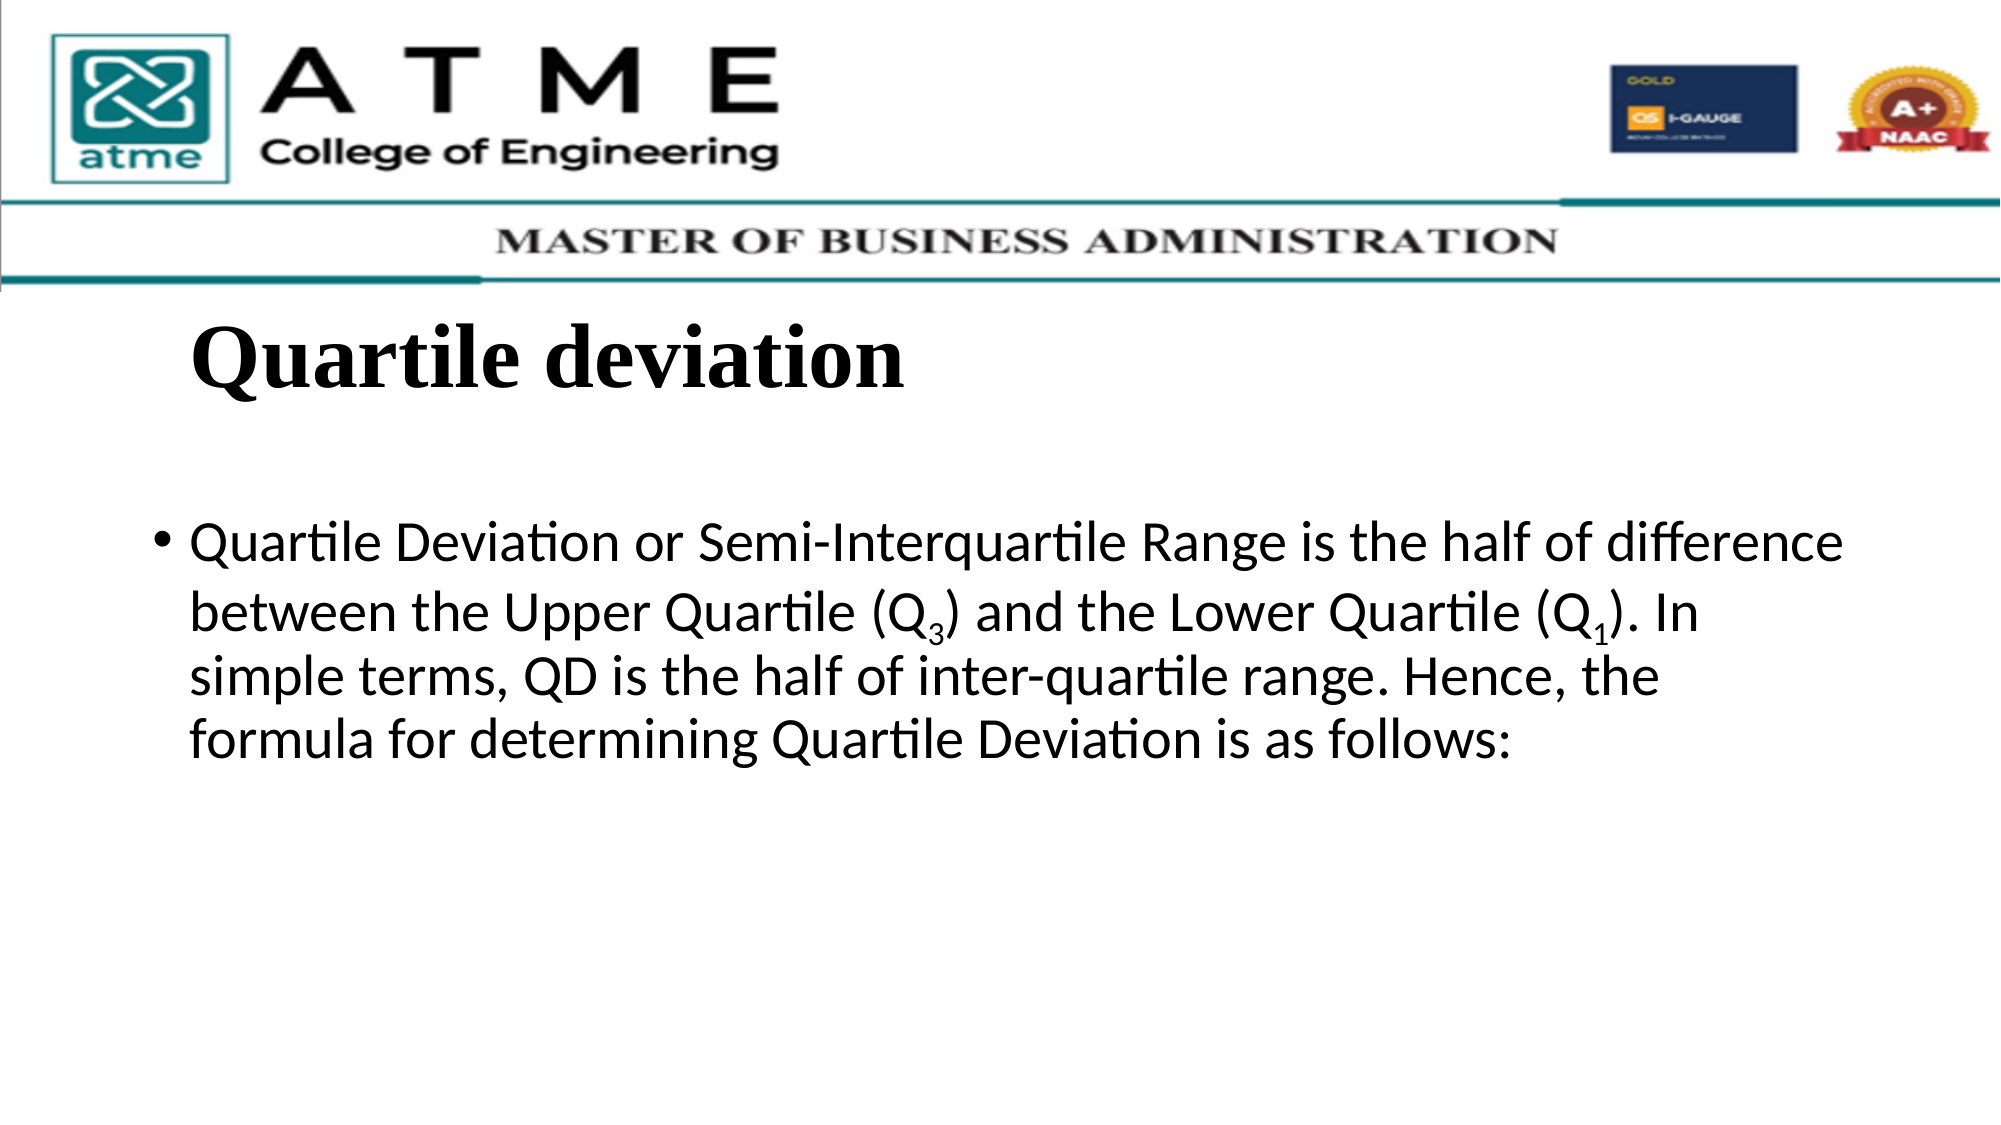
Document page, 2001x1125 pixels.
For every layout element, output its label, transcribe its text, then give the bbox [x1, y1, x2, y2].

picture [0, 0, 2000, 292]
list Quartile Deviation or Semi-Interquartile Range is the half of difference between the Upper Quartile (Q3) and the Lower Quartile (Q1). In simple terms, QD is the half of inter-quartile range. Hence, the formula for determining Quartile Deviation is as follows: [137, 503, 1863, 1014]
title Quartile deviation [174, 271, 1825, 446]
